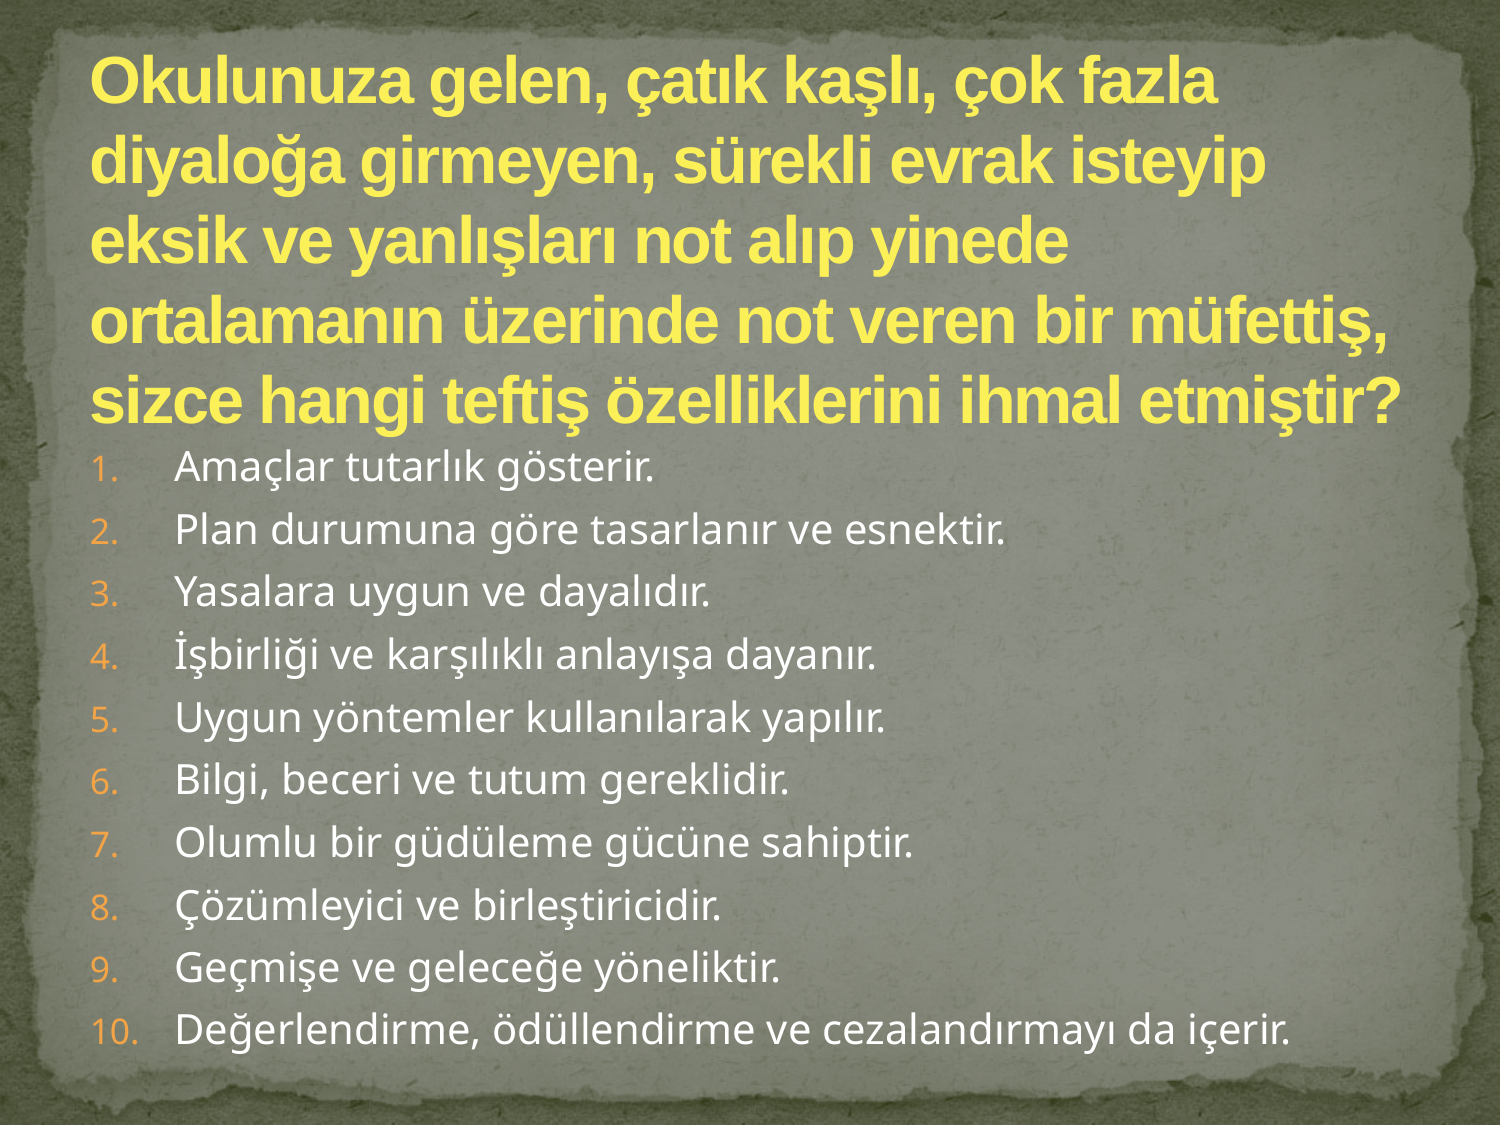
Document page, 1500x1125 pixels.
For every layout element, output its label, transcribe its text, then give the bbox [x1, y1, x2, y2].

title Okulunuza gelen, çatık kaşlı, çok fazla diyaloğa girmeyen, sürekli evrak isteyip eksik ve yanlışları not alıp yinede ortalamanın üzerinde not veren bir müfettiş, sizce hangi teftiş özelliklerini ihmal etmiştir? [74, 244, 1425, 445]
list Amaçlar tutarlık gösterir. Plan durumuna göre tasarlanır ve esnektir. Yasalara uygun ve dayalıdır. İşbirliği ve karşılıklı anlayışa dayanır. Uygun yöntemler kullanılarak yapılır. Bilgi, beceri ve tutum gereklidir. Olumlu bir güdüleme gücüne sahiptir. Çözümleyici ve birleştiricidir. Geçmişe ve geleceğe yöneliktir. Değerlendirme, ödüllendirme ve cezalandırmayı da içerir. [75, 445, 1425, 1125]
